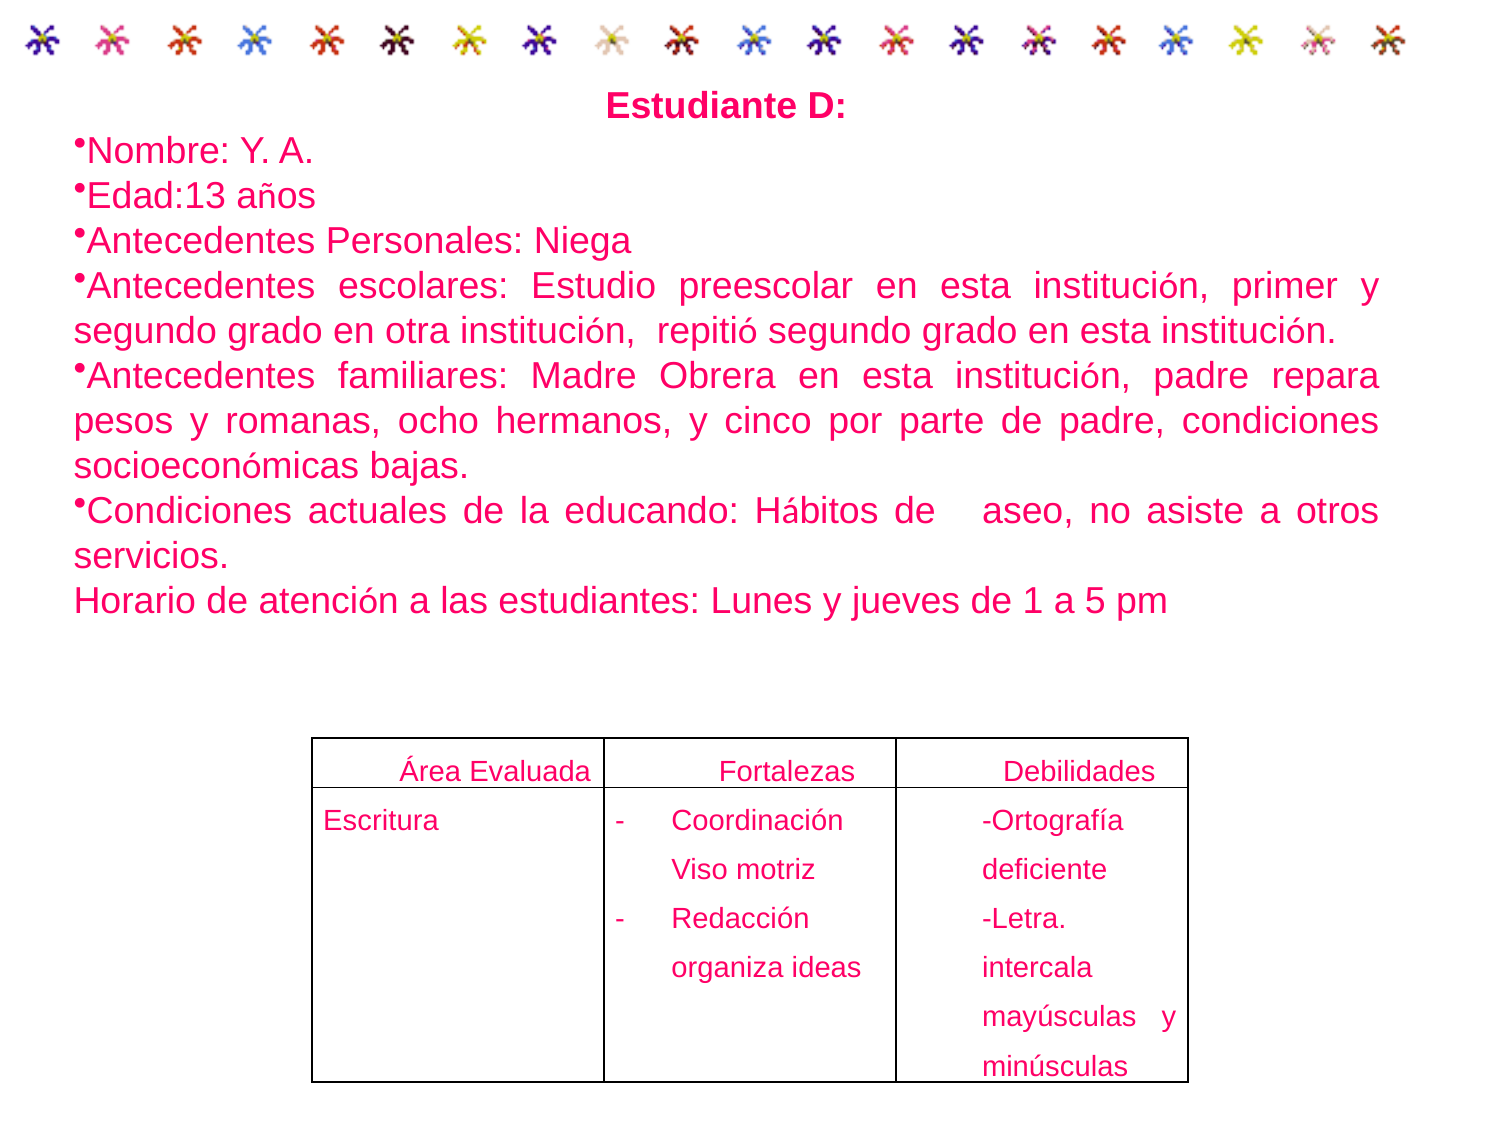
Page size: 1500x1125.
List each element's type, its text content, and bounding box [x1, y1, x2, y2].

table_cell Coordinación Viso motriz Redacción organiza ideas [605, 788, 895, 1081]
table_header Fortalezas [605, 739, 895, 787]
picture [23, 23, 1409, 59]
text_box Estudiante D: Nombre: Y. A. Edad:13 años Antecedentes Personales: Niega Antecedentes escolares: Estudio preescolar en esta institución, primer y segundo grado en otra institución, repitió segundo grado en esta institución. Antecedentes familiares: Madre Obrera en esta institución, padre repara pesos y romanas, ocho hermanos, y cinco por parte de padre, condiciones socioeconómicas bajas. Condiciones actuales de la educando: Hábitos de aseo, no asiste a otros servicios. Horario de atención a las estudiantes: Lunes y jueves de 1 a 5 pm [58, 73, 1395, 628]
table_cell Escritura [313, 788, 603, 1081]
table_header Debilidades [897, 739, 1187, 787]
table_cell -Ortografía deficiente -Letra. intercala mayúsculas y minúsculas [897, 788, 1187, 1081]
table_header Área Evaluada [313, 739, 603, 787]
